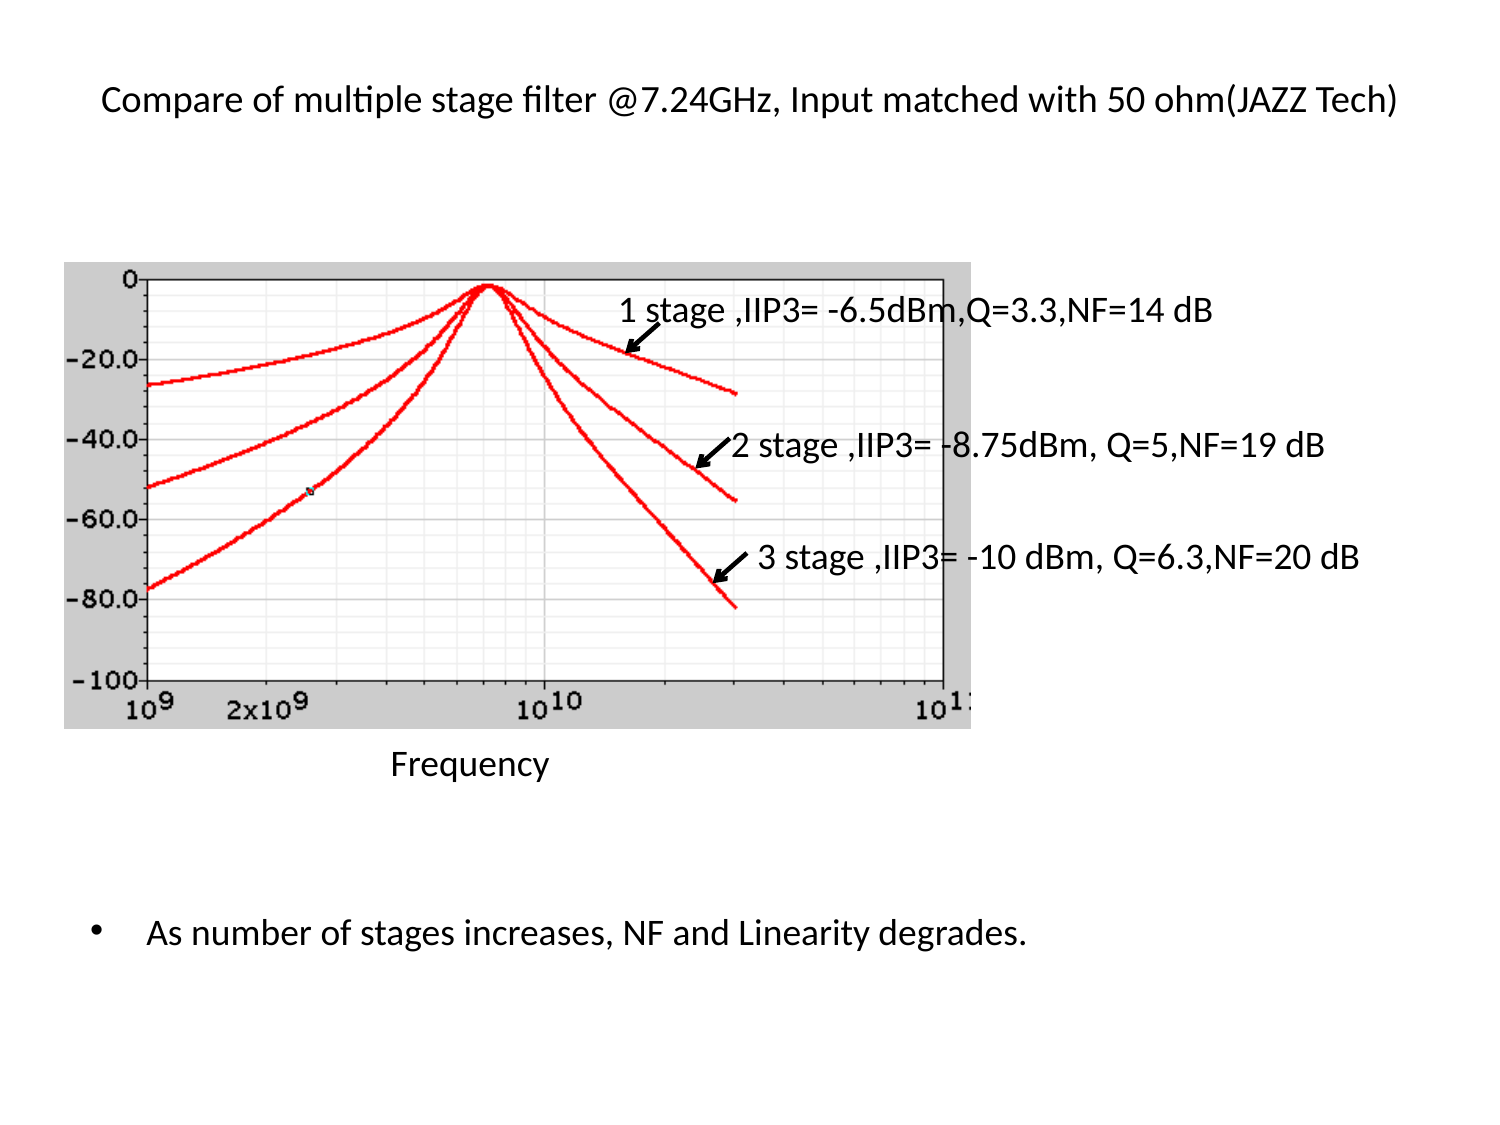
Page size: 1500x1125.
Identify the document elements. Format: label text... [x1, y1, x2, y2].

title Compare of multiple stage filter @7.24GHz, Input matched with 50 ohm(JAZZ Tech) [75, 45, 1425, 150]
list As number of stages increases, NF and Linearity degrades. [75, 900, 1425, 1005]
text_box Frequency [375, 738, 565, 792]
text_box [712, 552, 748, 584]
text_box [624, 322, 660, 354]
text_box 3 stage ,IIP3= -10 dBm, Q=6.3,NF=20 dB [974, 524, 1376, 585]
text_box 2 stage ,IIP3= -8.75dBm, Q=5,NF=19 dB [974, 412, 1342, 473]
text_box 1 stage ,IIP3= -6.5dBm,Q=3.3,NF=14 dB [974, 277, 1230, 338]
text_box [694, 438, 730, 469]
picture [63, 262, 971, 729]
